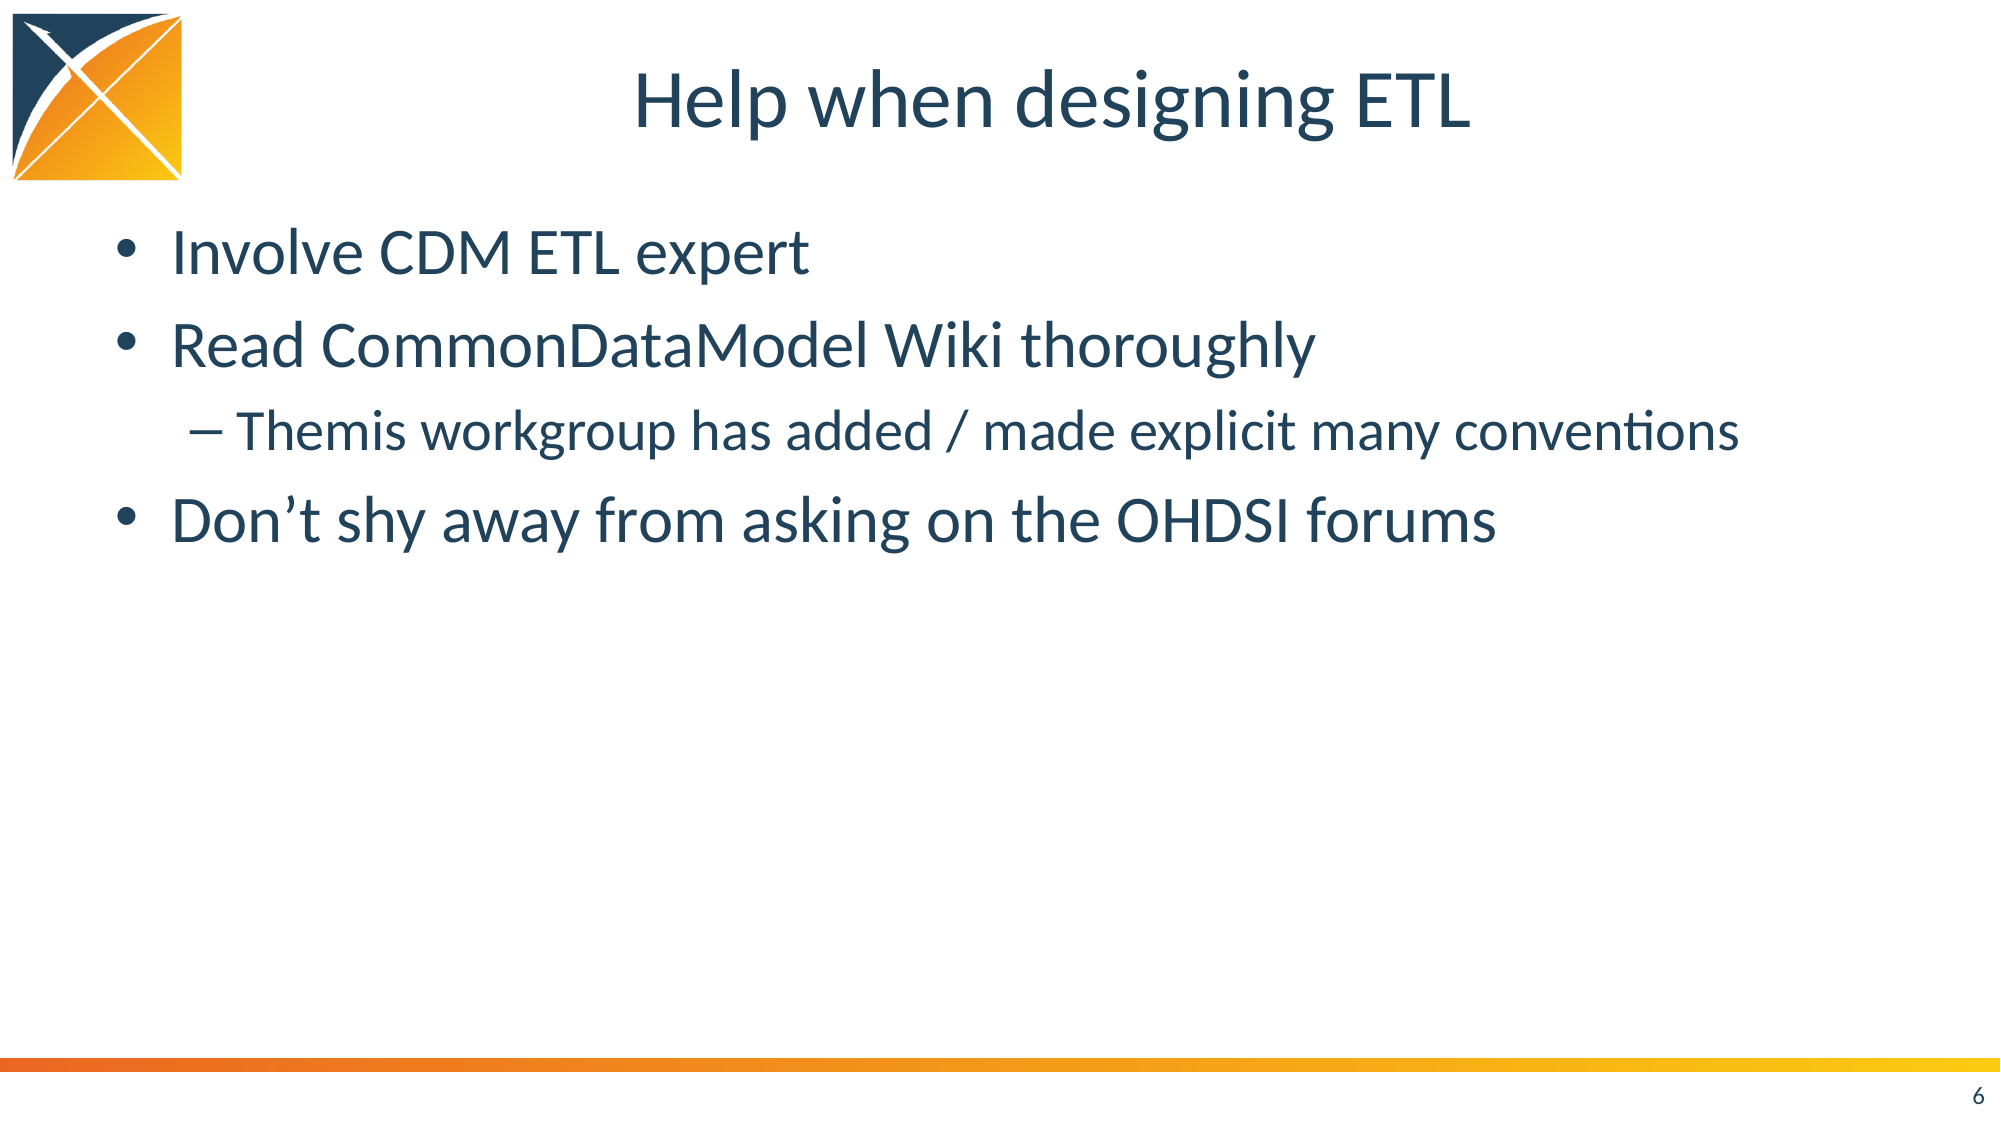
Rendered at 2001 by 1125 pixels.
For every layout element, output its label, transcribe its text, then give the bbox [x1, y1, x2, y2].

picture [0, 0, 206, 200]
title Help when designing ETL [205, 24, 1900, 163]
slide_number 6 [1533, 1065, 2000, 1125]
list Involve CDM ETL expert Read CommonDataModel Wiki thoroughly Themis workgroup has added / made explicit many conventions Don’t shy away from asking on the OHDSI forums [99, 200, 1900, 1005]
